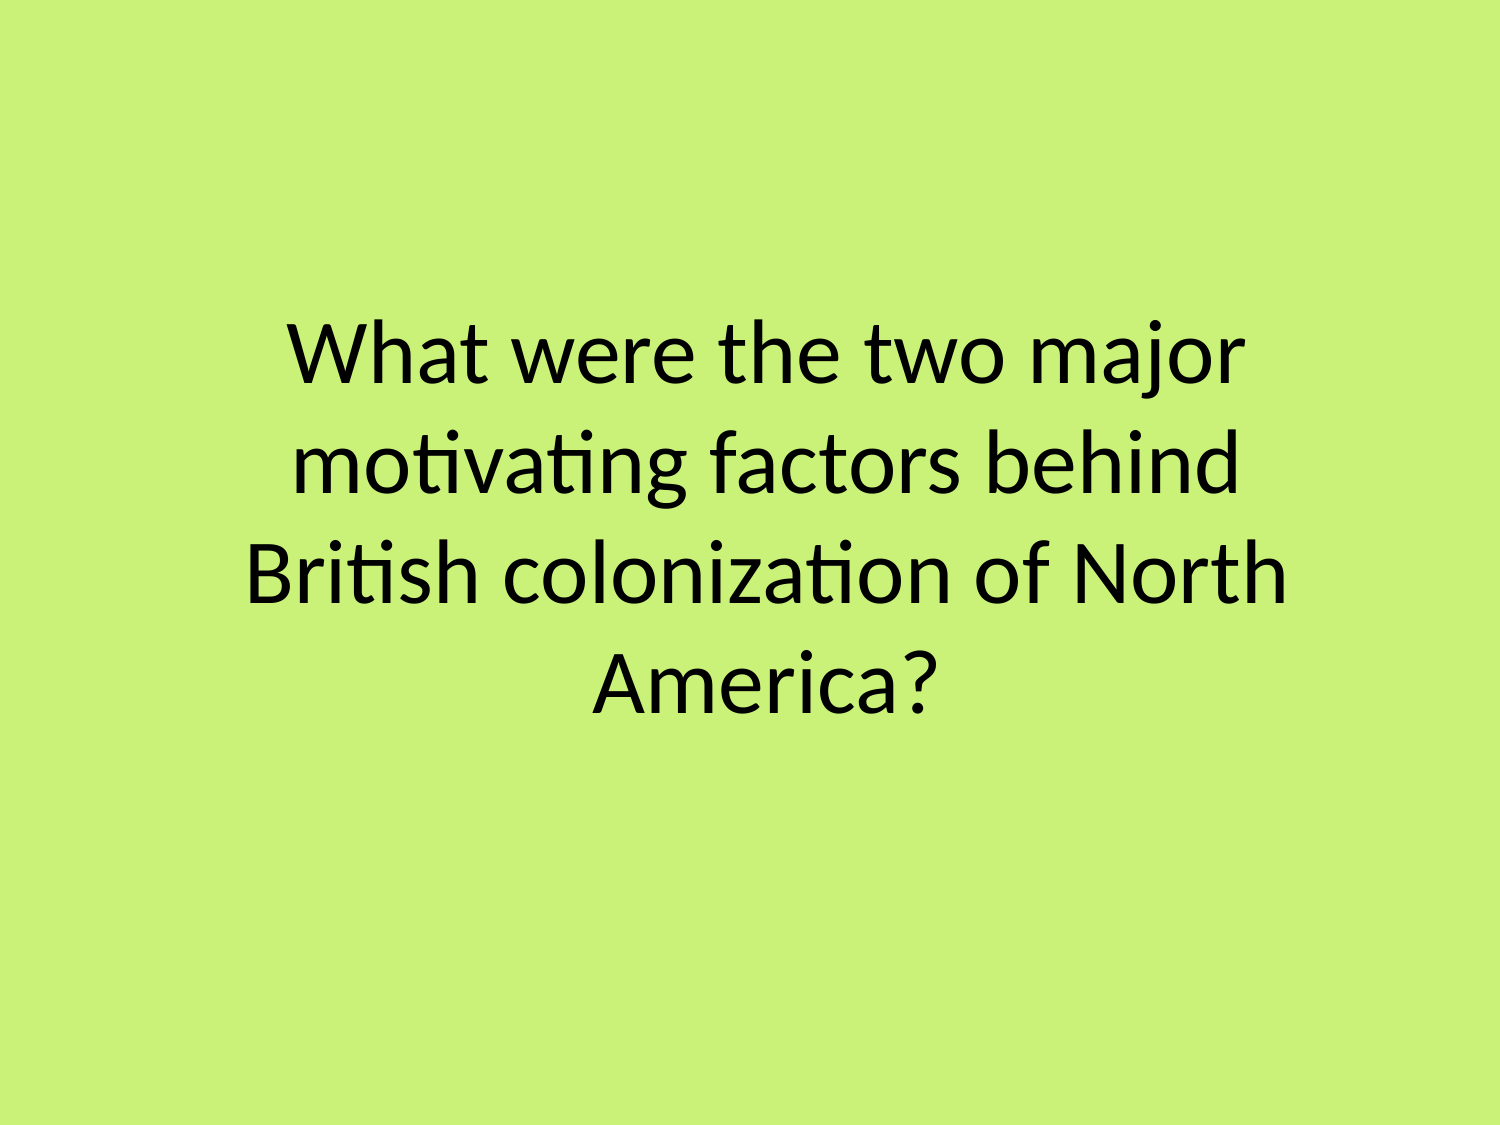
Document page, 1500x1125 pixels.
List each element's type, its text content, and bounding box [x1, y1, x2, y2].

text_box What were the two major motivating factors behind British colonization of North America? [204, 284, 1331, 740]
